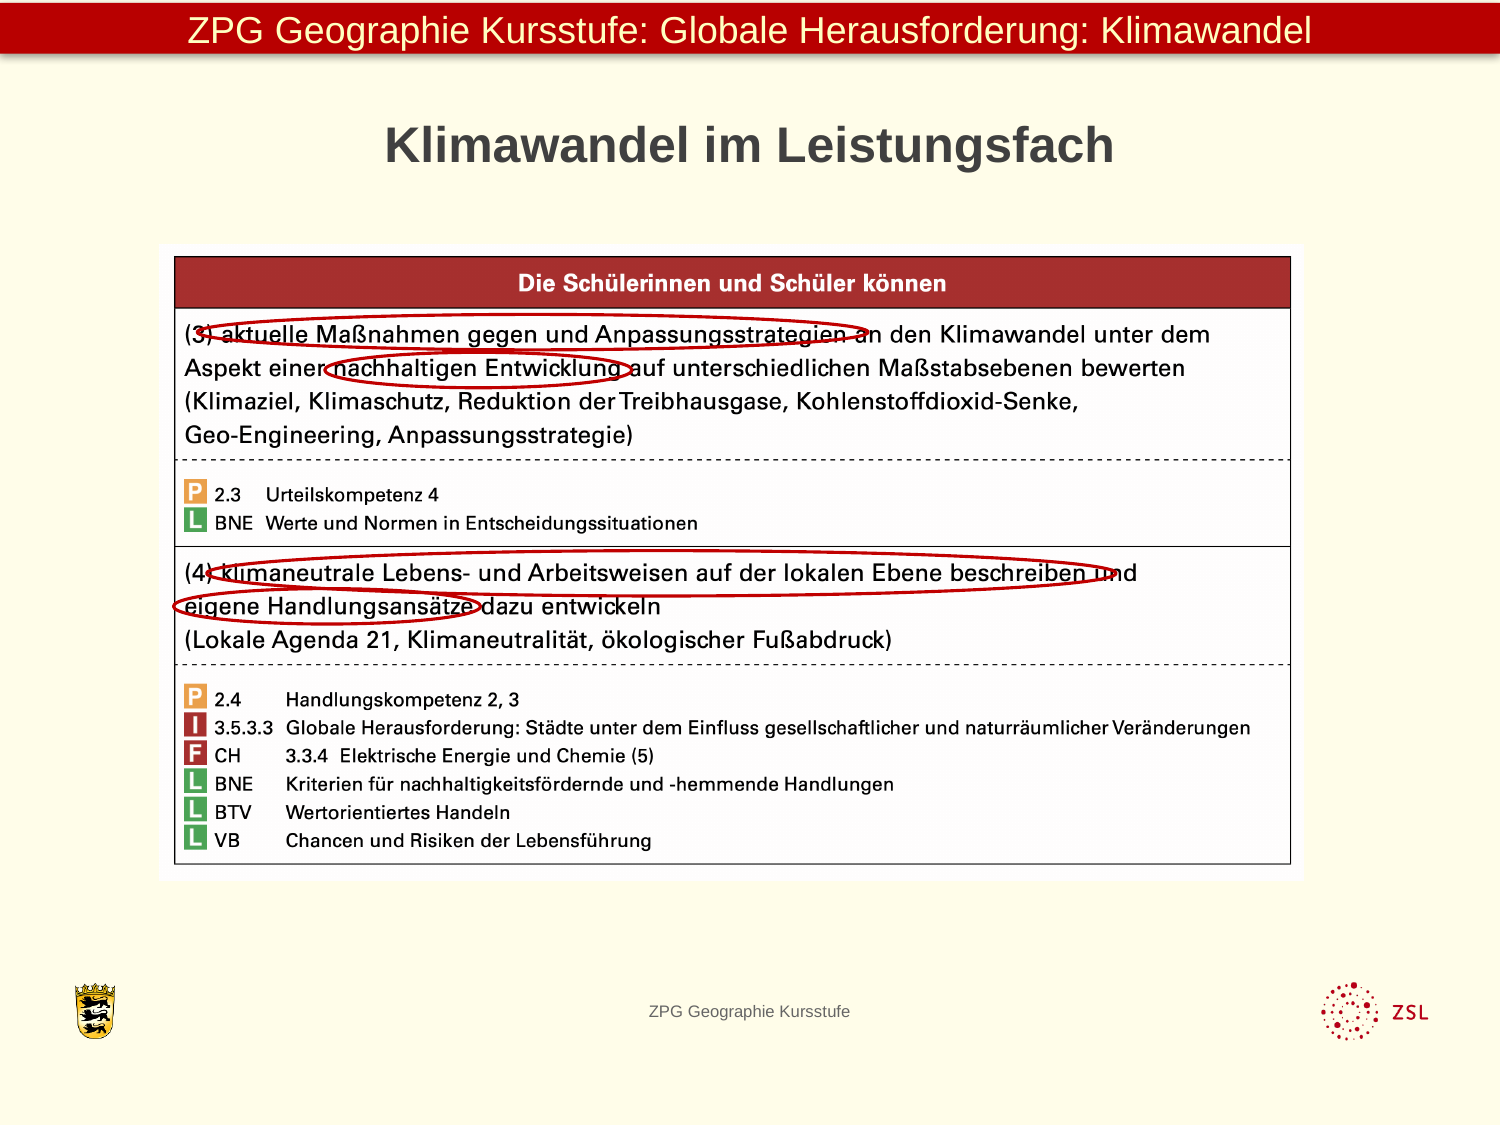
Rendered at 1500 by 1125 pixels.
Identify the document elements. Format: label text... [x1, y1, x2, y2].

picture [1320, 981, 1429, 1041]
title Klimawandel im Leistungsfach [8, 54, 1492, 230]
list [159, 244, 1305, 881]
picture [73, 981, 117, 1041]
